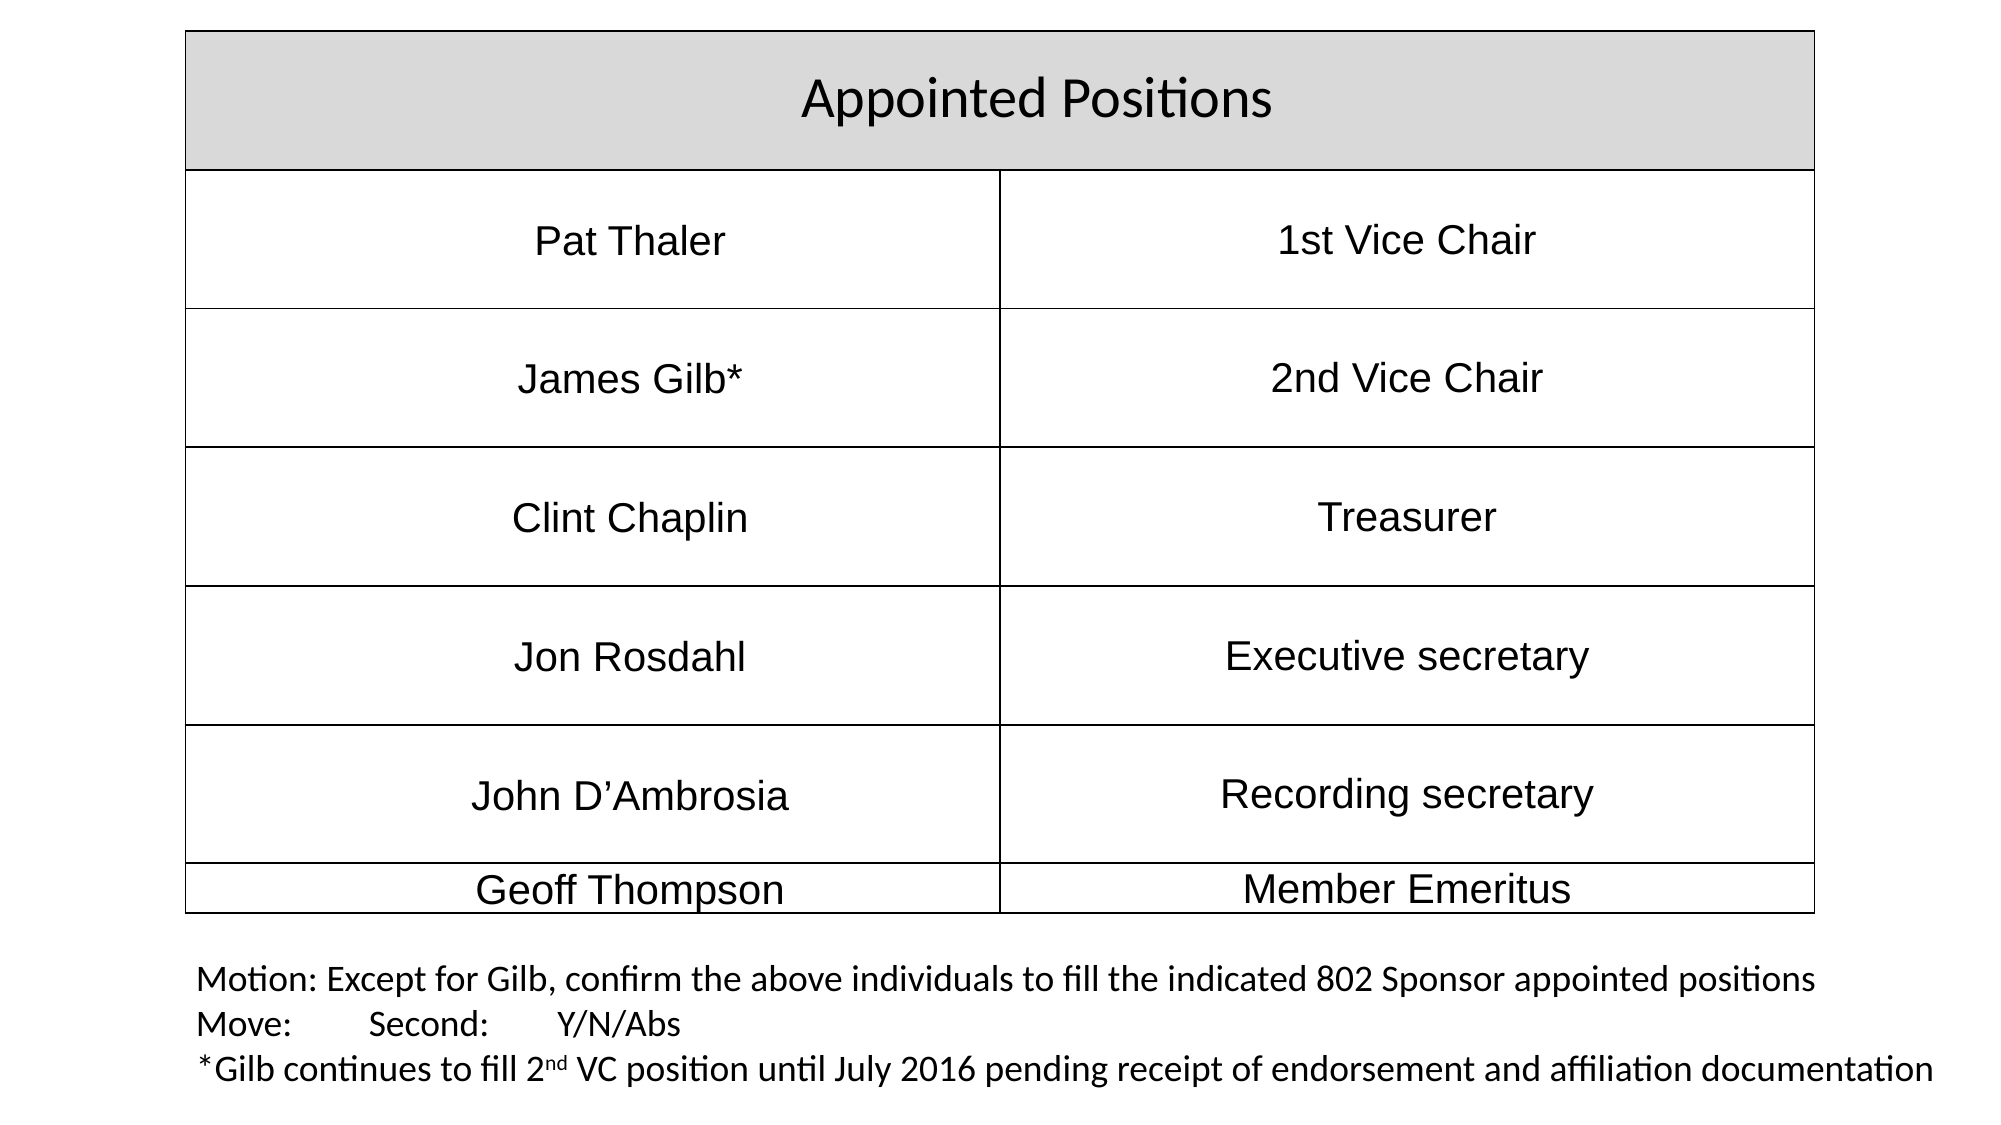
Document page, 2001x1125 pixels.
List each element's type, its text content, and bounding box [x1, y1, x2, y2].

table_cell Clint Chaplin [186, 448, 999, 585]
table_cell Recording secretary [1001, 726, 1814, 862]
table_cell John D’Ambrosia [186, 726, 999, 862]
table_cell Treasurer [1001, 448, 1814, 585]
table_cell 1st Vice Chair [1001, 171, 1814, 308]
text_box Motion: Except for Gilb, confirm the above individuals to fill the indicated 802 Sponsor appointed positions Move: Second: Y/N/Abs *Gilb continues to fill 2nd VC position until July 2016 pending receipt of endorsement and affiliation documentation [181, 946, 1951, 1097]
table_cell Member Emeritus [1001, 864, 1814, 912]
table_cell Geoff Thompson [186, 864, 999, 912]
table_cell Jon Rosdahl [186, 587, 999, 724]
table_cell Pat Thaler [186, 171, 999, 308]
table_cell 2nd Vice Chair [1001, 309, 1814, 446]
table_header Appointed Positions [186, 32, 1814, 169]
table_cell James Gilb* [186, 309, 999, 446]
table_cell Executive secretary [1001, 587, 1814, 724]
